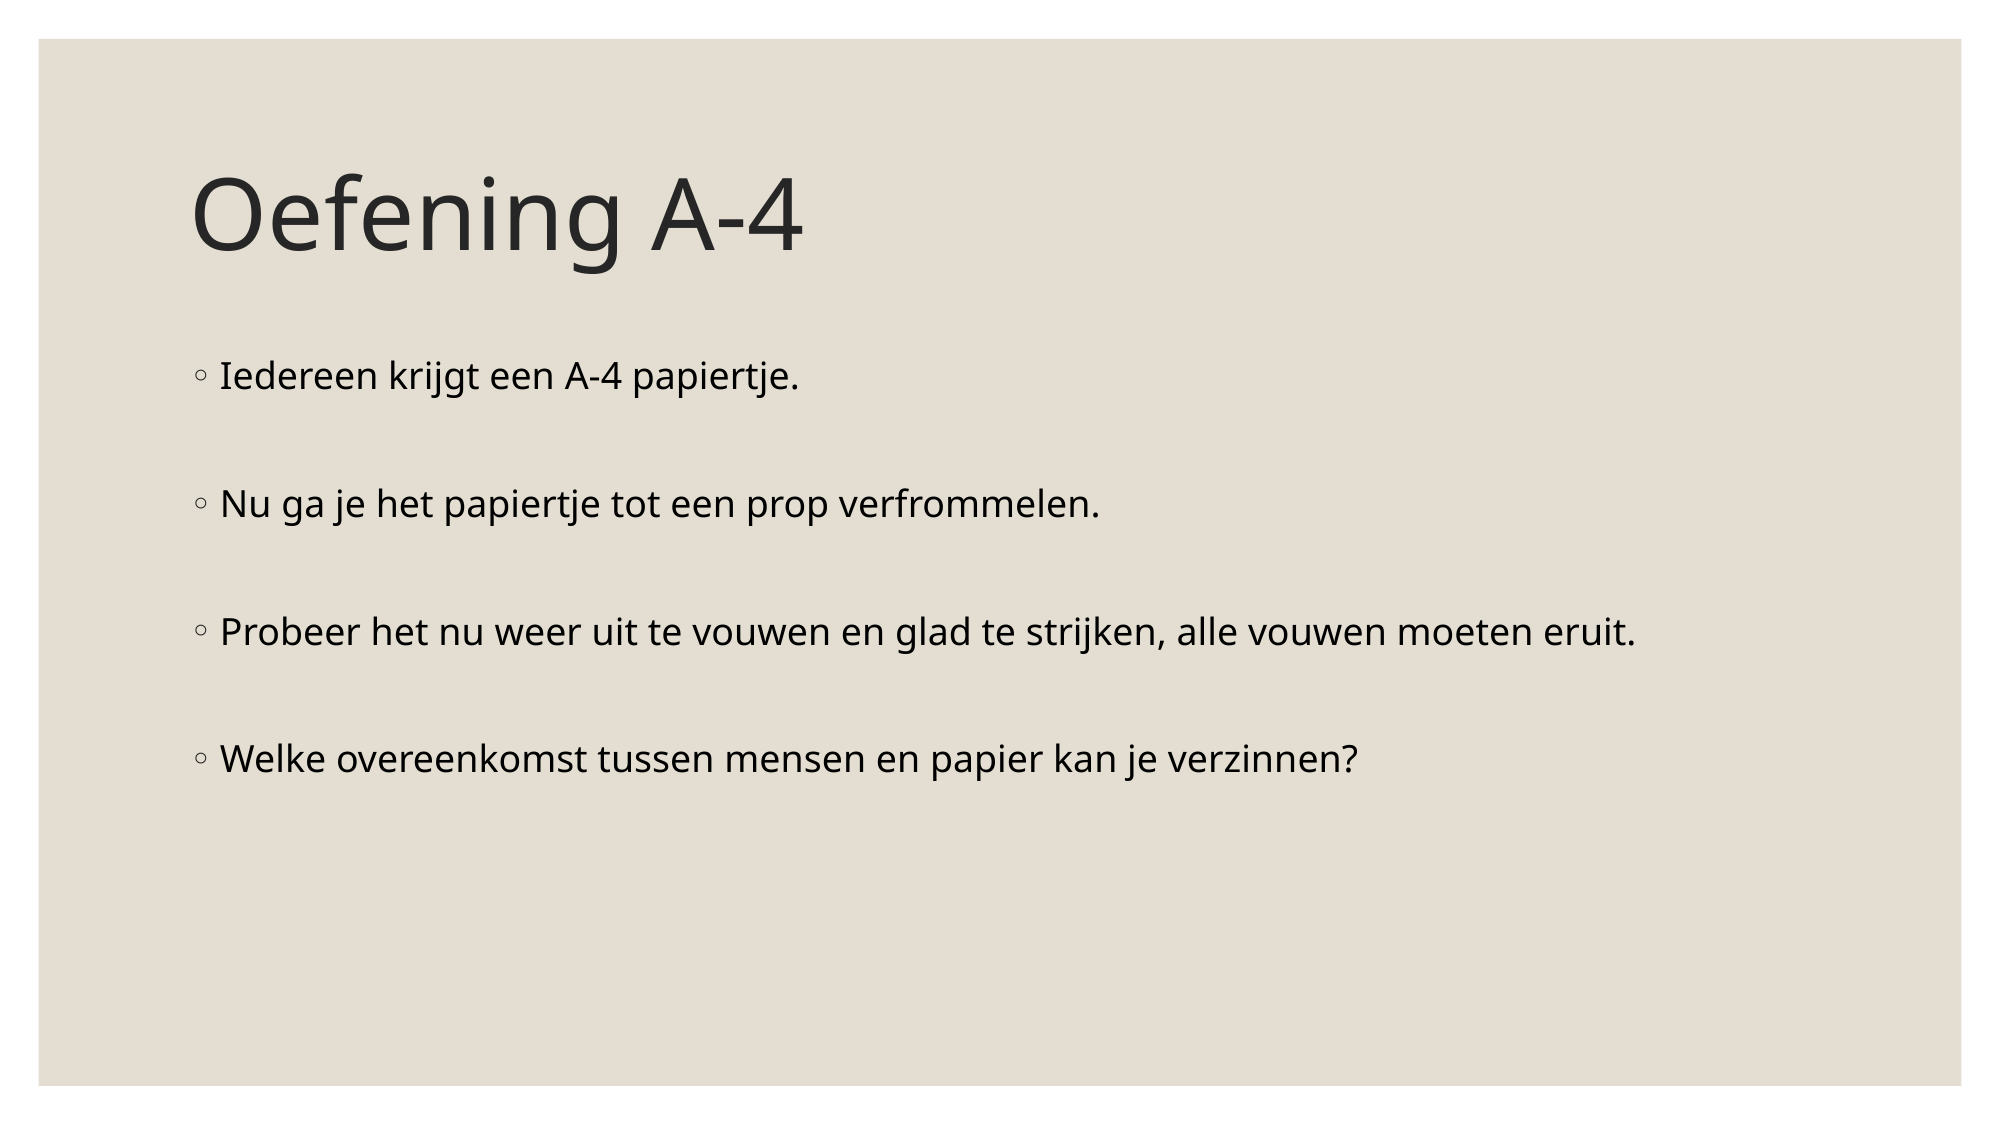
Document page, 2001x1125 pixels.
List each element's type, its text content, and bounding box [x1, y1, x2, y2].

title Oefening A-4 [174, 105, 1825, 331]
list Iedereen krijgt een A-4 papiertje. Nu ga je het papiertje tot een prop verfrommelen. Probeer het nu weer uit te vouwen en glad te strijken, alle vouwen moeten eruit. Welke overeenkomst tussen mensen en papier kan je verzinnen? [174, 345, 1825, 990]
